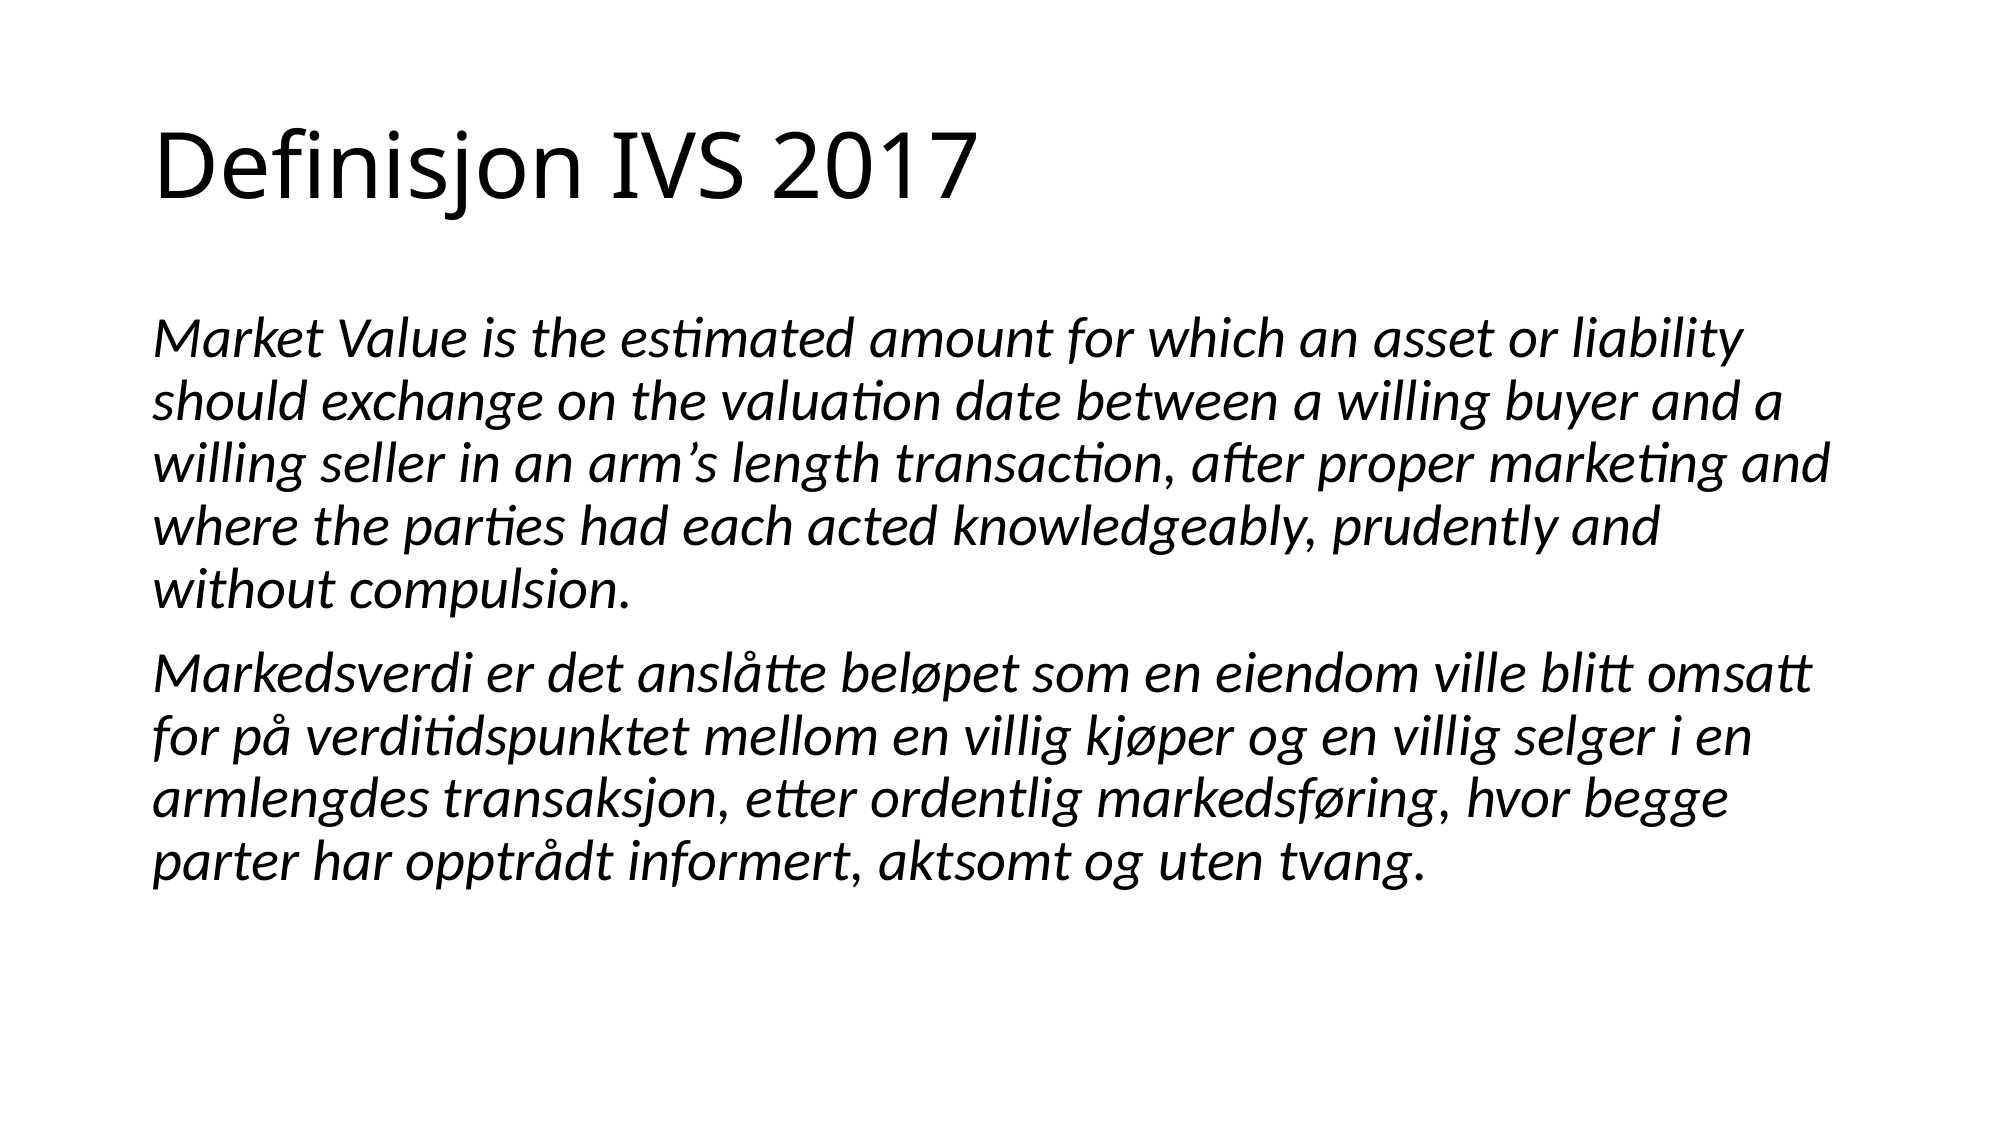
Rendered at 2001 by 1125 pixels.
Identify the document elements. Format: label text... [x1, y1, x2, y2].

title Definisjon IVS 2017 [137, 59, 1863, 278]
list Market Value is the estimated amount for which an asset or liability should exchange on the valuation date between a willing buyer and a willing seller in an arm’s length transaction, after proper marketing and where the parties had each acted knowledgeably, prudently and without compulsion. Markedsverdi er det anslåtte beløpet som en eiendom ville blitt omsatt for på verditidspunktet mellom en villig kjøper og en villig selger i en armlengdes transaksjon, etter ordentlig markedsføring, hvor begge parter har opptrådt informert, aktsomt og uten tvang. [137, 299, 1863, 1014]
